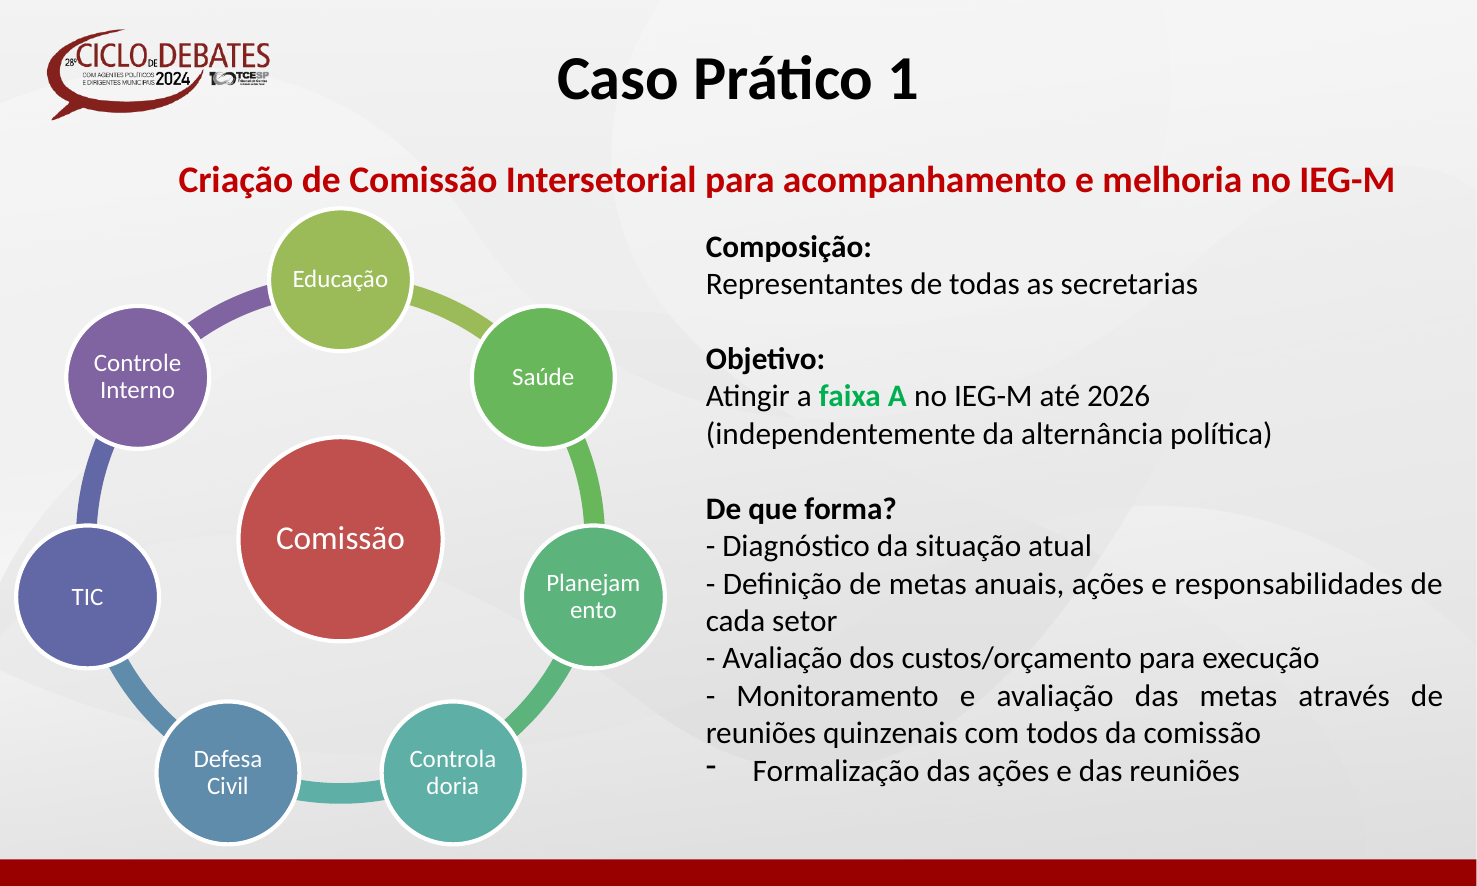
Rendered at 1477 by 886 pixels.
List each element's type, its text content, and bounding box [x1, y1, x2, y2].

text_box Caso Prático 1 [542, 29, 935, 120]
picture [0, 0, 345, 154]
text_box Criação de Comissão Intersetorial para acompanhamento e melhoria no IEG-M [163, 147, 1413, 208]
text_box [0, 207, 759, 845]
text_box Composição: Representantes de todas as secretarias Objetivo: Atingir a faixa A no IEG-M até 2026 (independentemente da alternância política) De que forma? - Diagnóstico da situação atual - Definição de metas anuais, ações e responsabilidades de cada setor - Avaliação dos custos/orçamento para execução - Monitoramento e avaliação das metas através de reuniões quinzenais com todos da comissão Formalização das ações e das reuniões [763, 218, 1459, 795]
